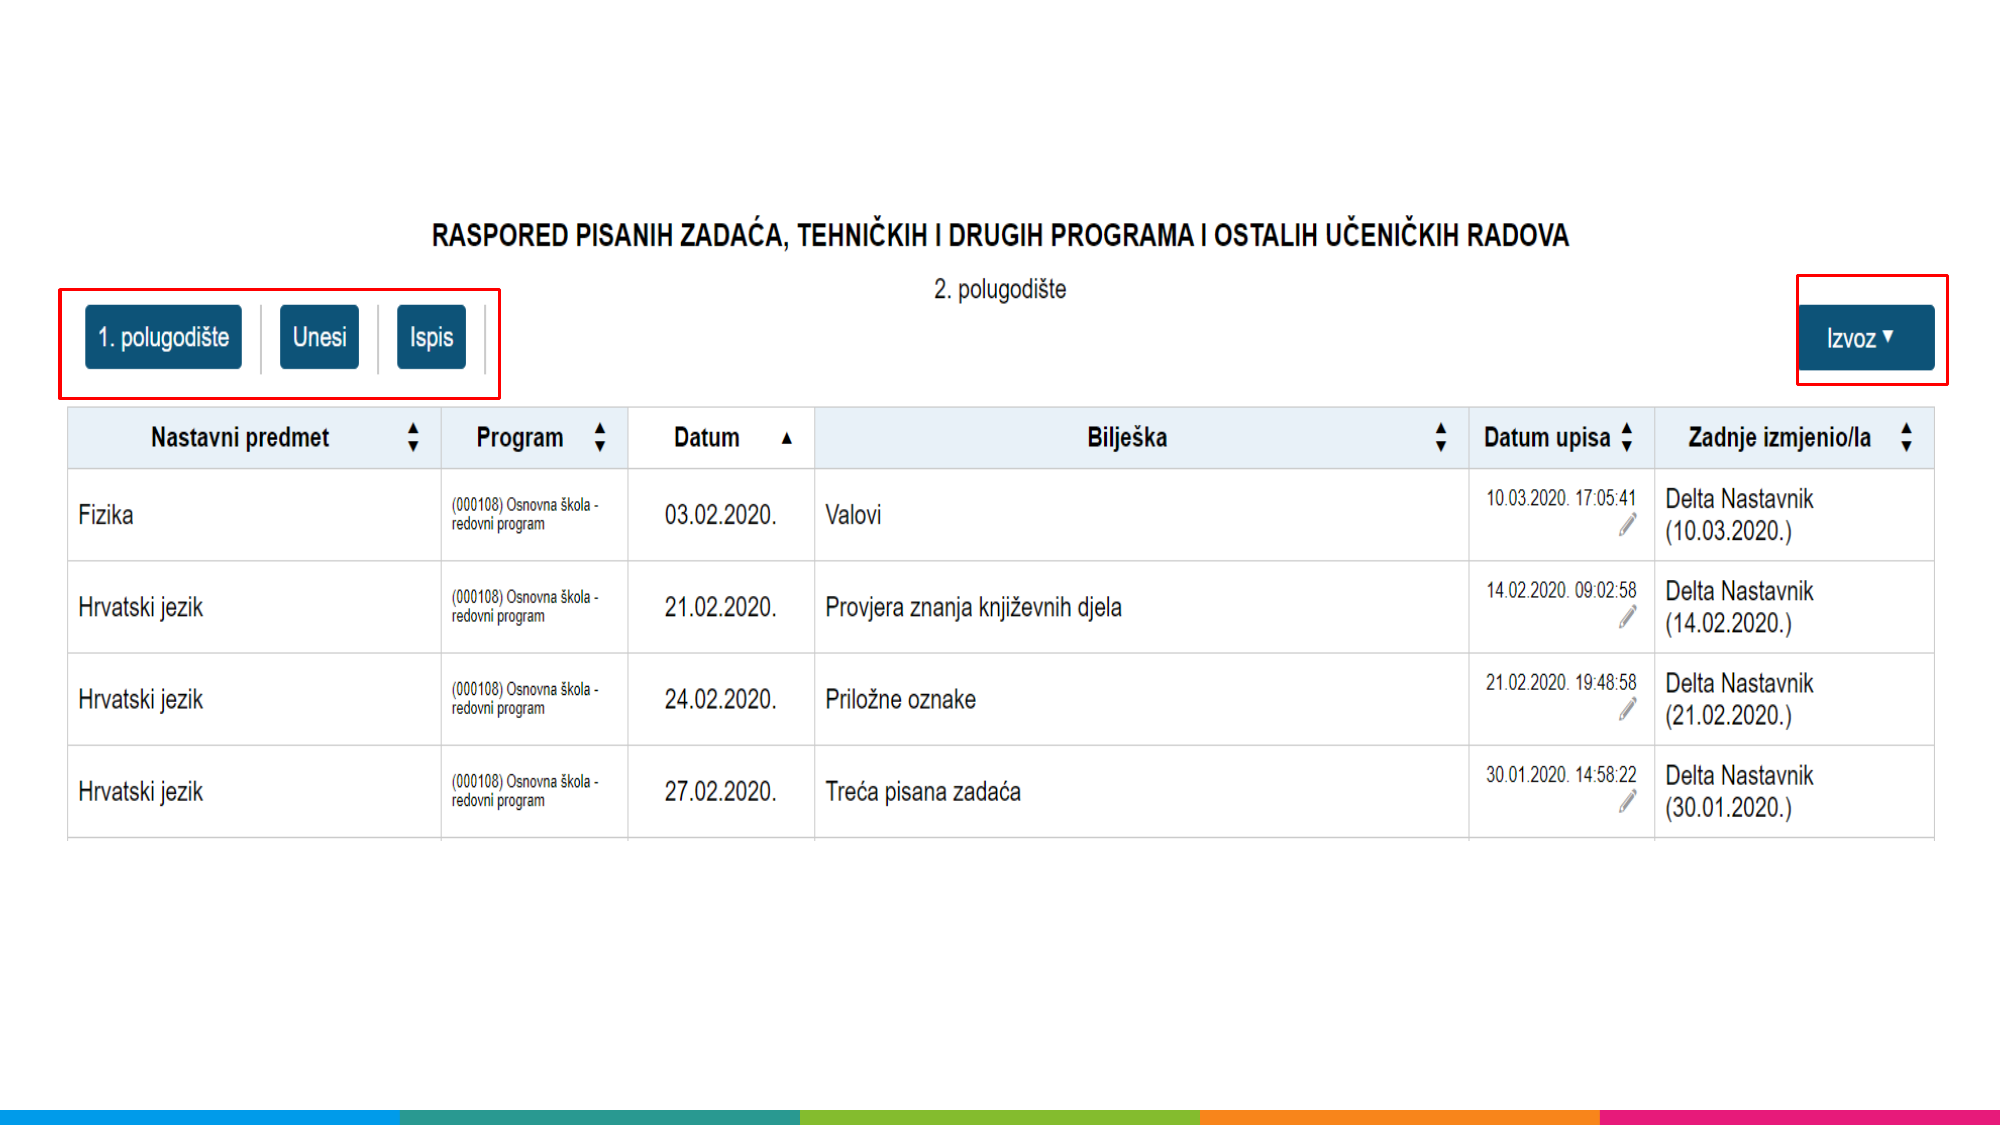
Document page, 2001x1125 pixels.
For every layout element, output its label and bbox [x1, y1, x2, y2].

picture [54, 170, 1941, 841]
